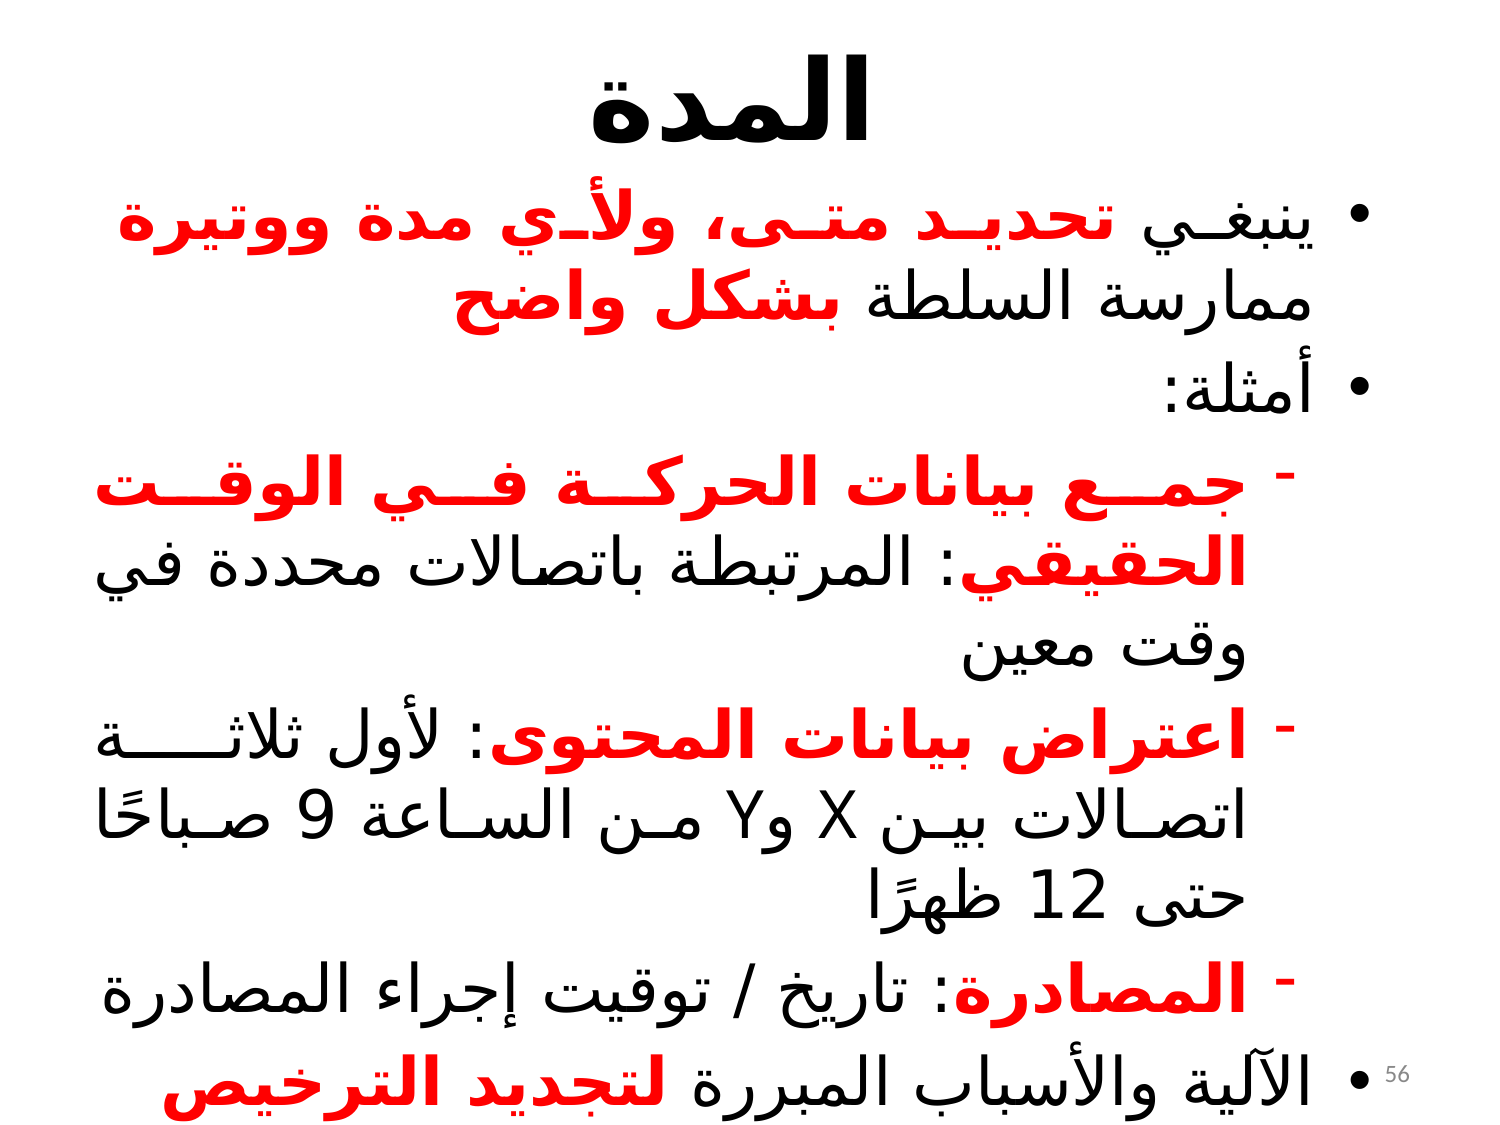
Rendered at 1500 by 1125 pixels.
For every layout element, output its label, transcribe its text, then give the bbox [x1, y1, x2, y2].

title المدة [57, 2, 1408, 190]
slide_number 56 [1074, 1042, 1425, 1103]
text_box ينبغي تحديد متى، ولأي مدة ووتيرة ممارسة السلطة بشكل واضح أمثلة: جمع بيانات الحركة في الوقت الحقيقي: المرتبطة باتصالات محددة في وقت معين اعتراض بيانات المحتوى: لأول ثلاثة اتصالات بين X وY من الساعة 9 صباحًا حتى 12 ظهرًا المصادرة: تاريخ / توقيت إجراء المصادرة الآلية والأسباب المبررة لتجديد الترخيص [78, 165, 1387, 936]
